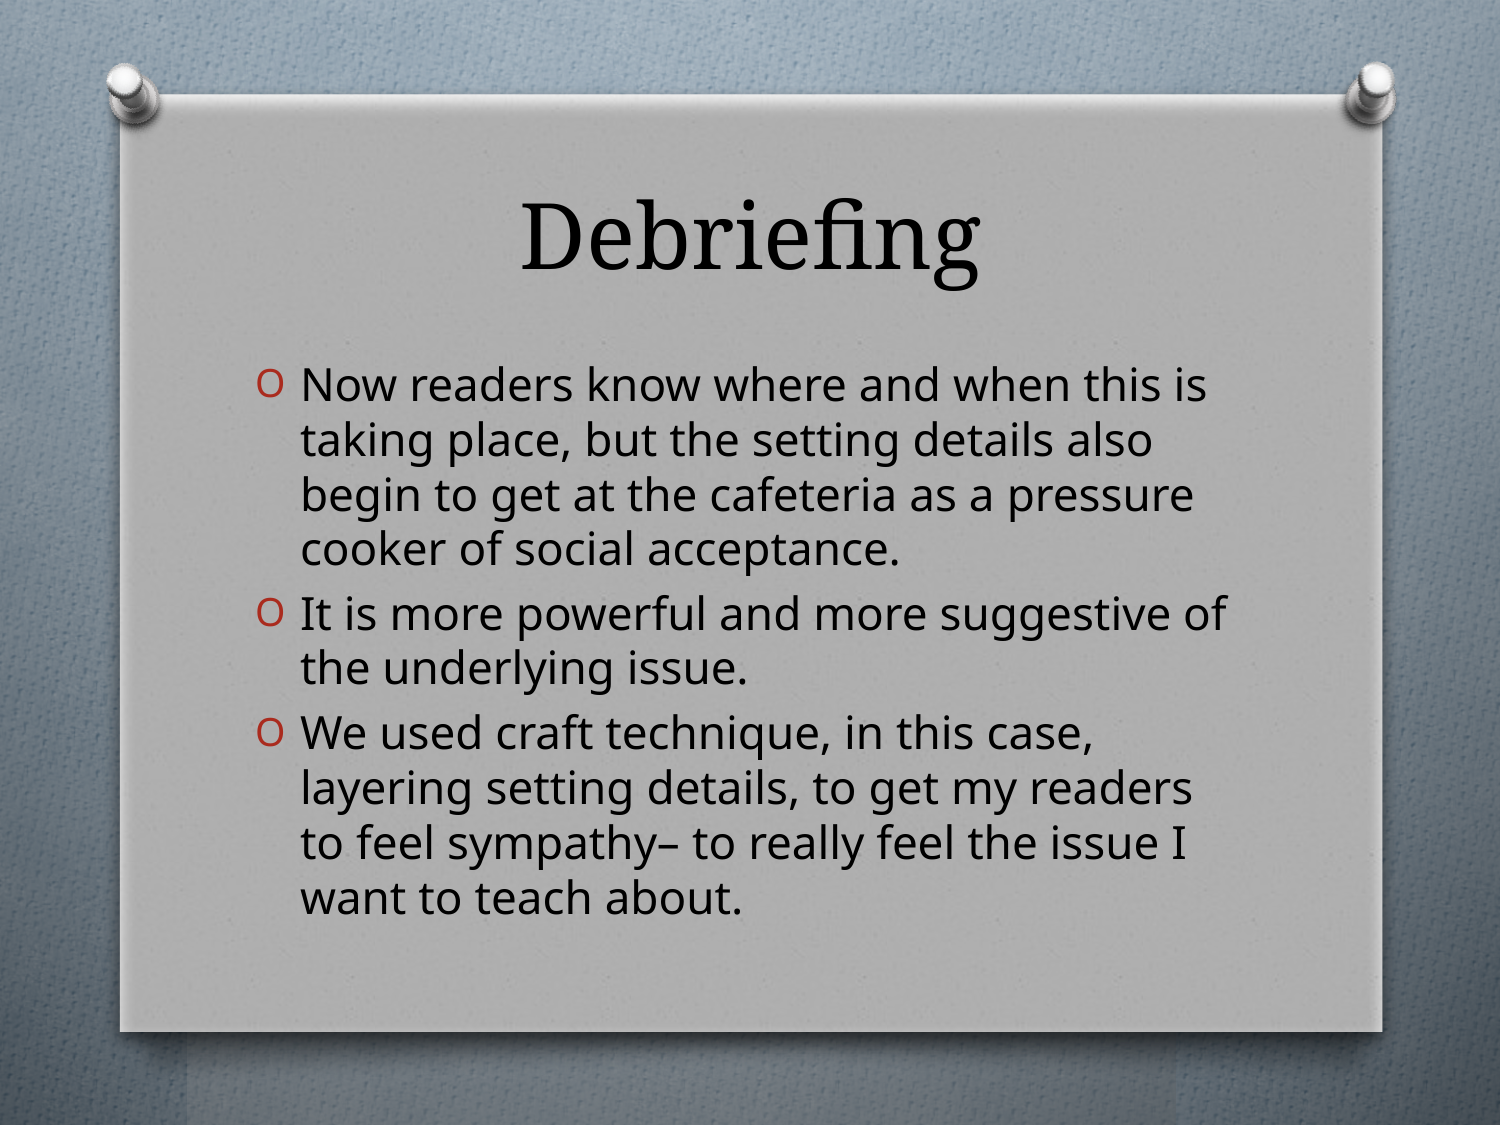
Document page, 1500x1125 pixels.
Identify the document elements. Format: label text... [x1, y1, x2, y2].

title Debriefing [179, 134, 1323, 332]
picture [1317, 35, 1439, 156]
picture [75, 29, 198, 153]
list Now readers know where and when this is taking place, but the setting details also begin to get at the cafeteria as a pressure cooker of social acceptance. It is more powerful and more suggestive of the underlying issue. We used craft technique, in this case, layering setting details, to get my readers to feel sympathy– to really feel the issue I want to teach about. [240, 347, 1257, 939]
